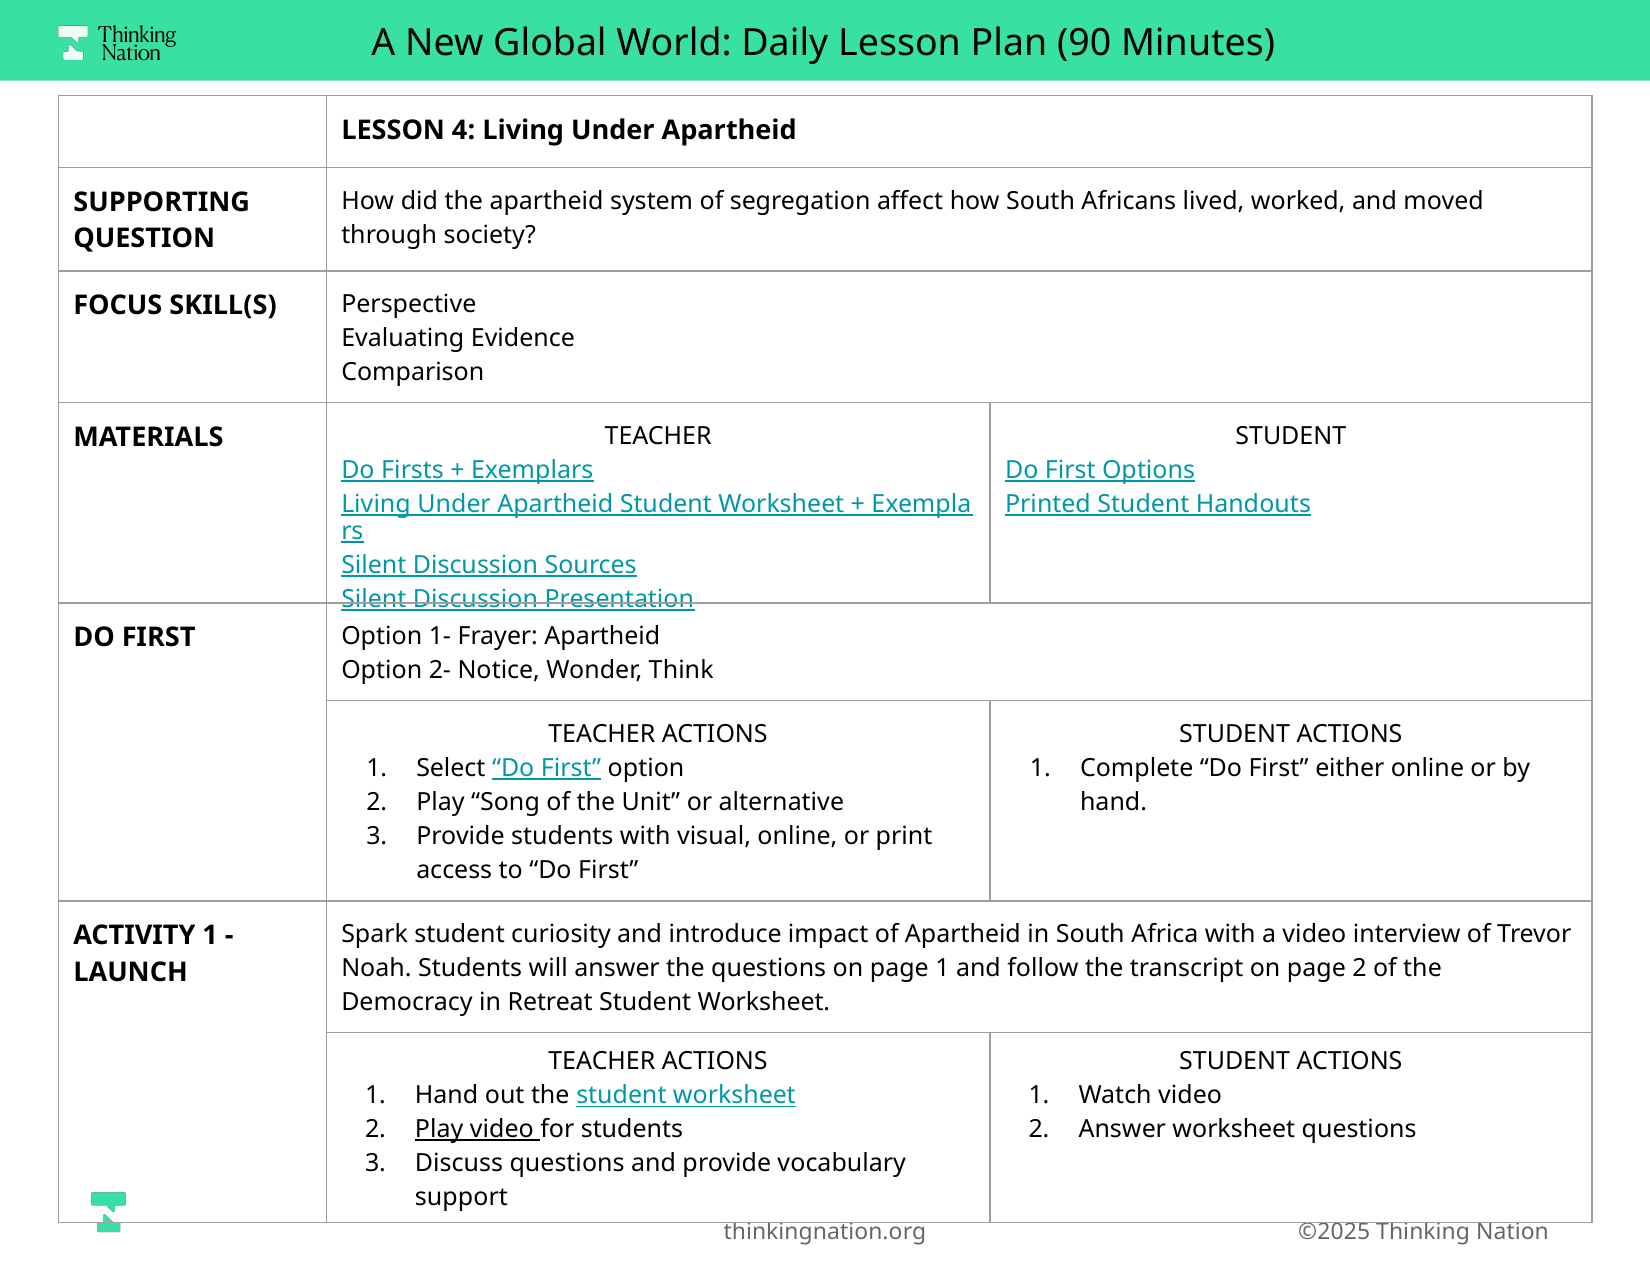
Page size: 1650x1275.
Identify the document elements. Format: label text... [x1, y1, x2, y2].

table_cell DO FIRST [59, 604, 326, 900]
text_box ©2025 Thinking Nation [1174, 1223, 1566, 1240]
table_cell TEACHER ACTIONS Hand out the student worksheet Play video for students Discuss questions and provide vocabulary support [327, 1033, 989, 1222]
table_cell STUDENT ACTIONS Complete “Do First” either online or by hand. [991, 701, 1591, 900]
table_cell Option 1- Frayer: Apartheid Option 2- Notice, Wonder, Think [327, 604, 1591, 700]
table_cell STUDENT ACTIONS Watch video Answer worksheet questions [991, 1033, 1591, 1222]
text_box A New Global World: Daily Lesson Plan (90 Minutes) [0, 0, 1650, 81]
table_header [59, 96, 326, 167]
table_cell MATERIALS [59, 403, 326, 602]
picture [45, 14, 180, 85]
table_cell Spark student curiosity and introduce impact of Apartheid in South Africa with a video interview of Trevor Noah. Students will answer the questions on page 1 and follow the transcript on page 2 of the Democracy in Retreat Student Worksheet. [327, 902, 1591, 1032]
table_cell STUDENT Do First Options Printed Student Handouts [991, 403, 1591, 602]
table_cell TEACHER Do Firsts + Exemplars Living Under Apartheid Student Worksheet + Exemplars Silent Discussion Sources Silent Discussion Presentation [327, 403, 989, 602]
table_cell How did the apartheid system of segregation affect how South Africans lived, worked, and moved through society? [327, 168, 1591, 270]
text_box thinkingnation.org [629, 1223, 1021, 1240]
table_cell ACTIVITY 1 - LAUNCH [59, 902, 326, 1222]
table_header LESSON 4: Living Under Apartheid [327, 96, 1591, 167]
table_cell TEACHER ACTIONS Select “Do First” option Play “Song of the Unit” or alternative Provide students with visual, online, or print access to “Do First” [327, 701, 989, 900]
table_cell FOCUS SKILL(S) [59, 272, 326, 402]
picture [80, 1184, 136, 1240]
table_cell SUPPORTING QUESTION [59, 168, 326, 270]
table_cell Perspective Evaluating Evidence Comparison [327, 272, 1591, 402]
